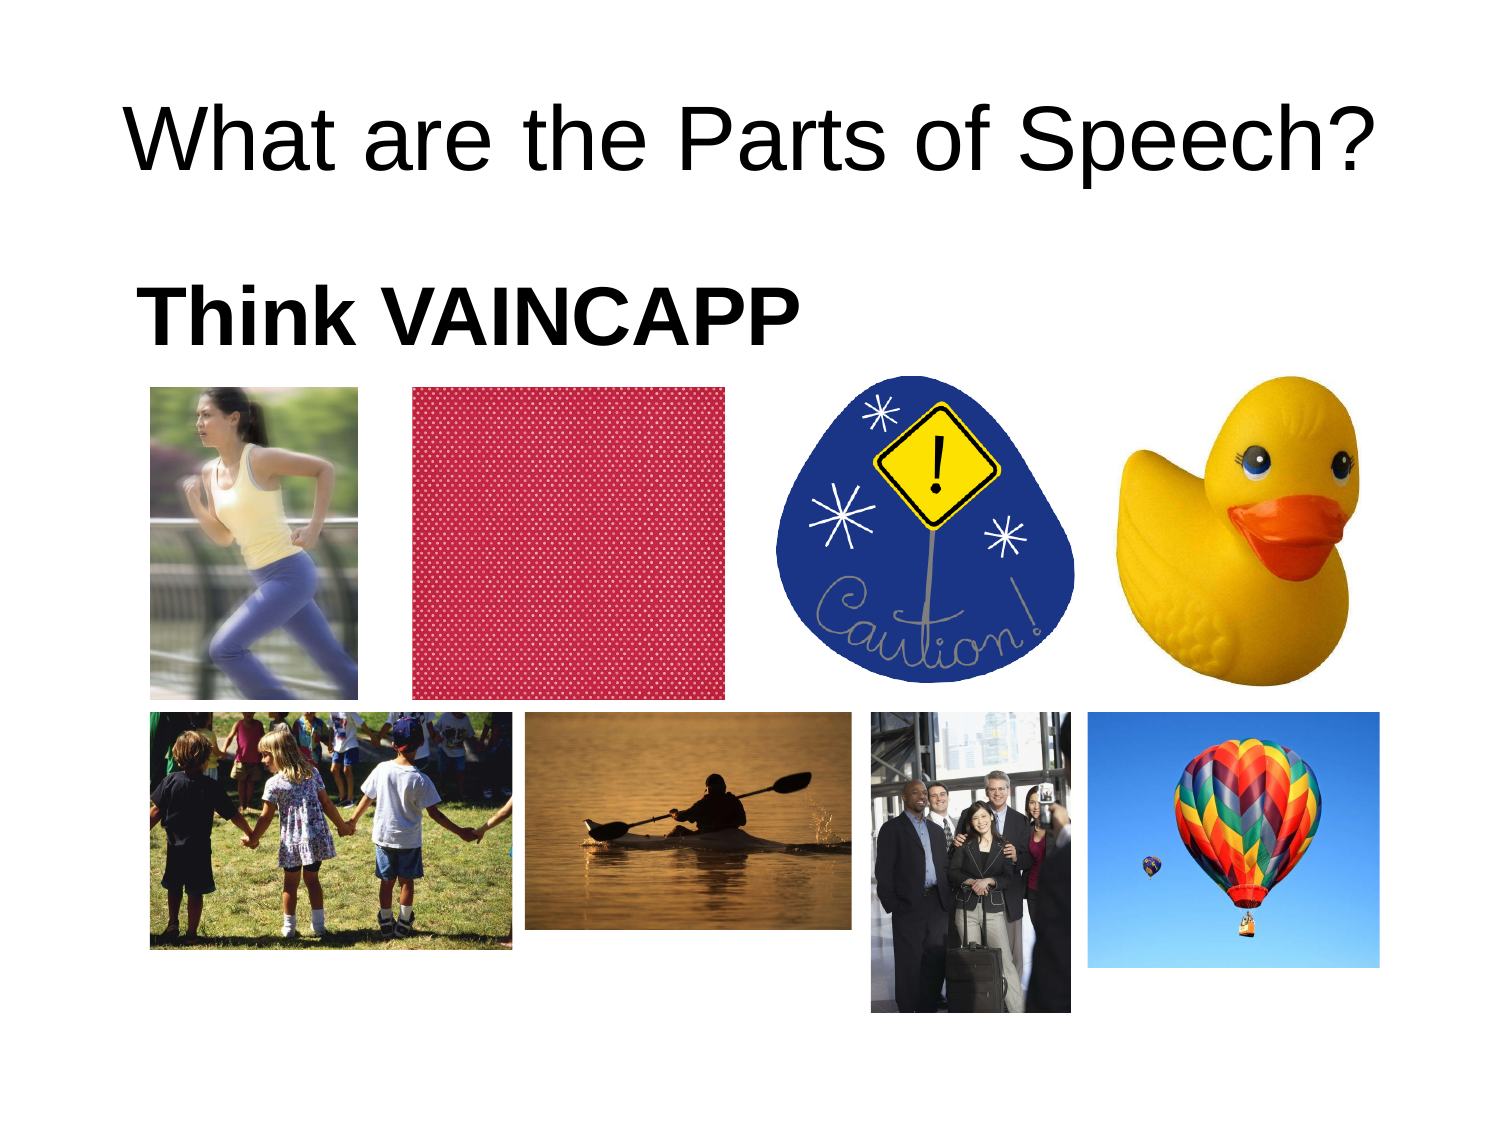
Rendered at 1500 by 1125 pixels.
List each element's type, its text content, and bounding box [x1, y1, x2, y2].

text_box [524, 712, 852, 930]
text_box [149, 712, 513, 950]
text_box [776, 376, 1075, 683]
text_box [412, 387, 725, 700]
text_box [150, 387, 358, 700]
text_box [870, 712, 1071, 1013]
text_box [1108, 370, 1362, 687]
text_box Think VAINCAPP [134, 259, 814, 362]
title What are the Parts of Speech? [120, 76, 1380, 267]
text_box [1087, 712, 1380, 968]
